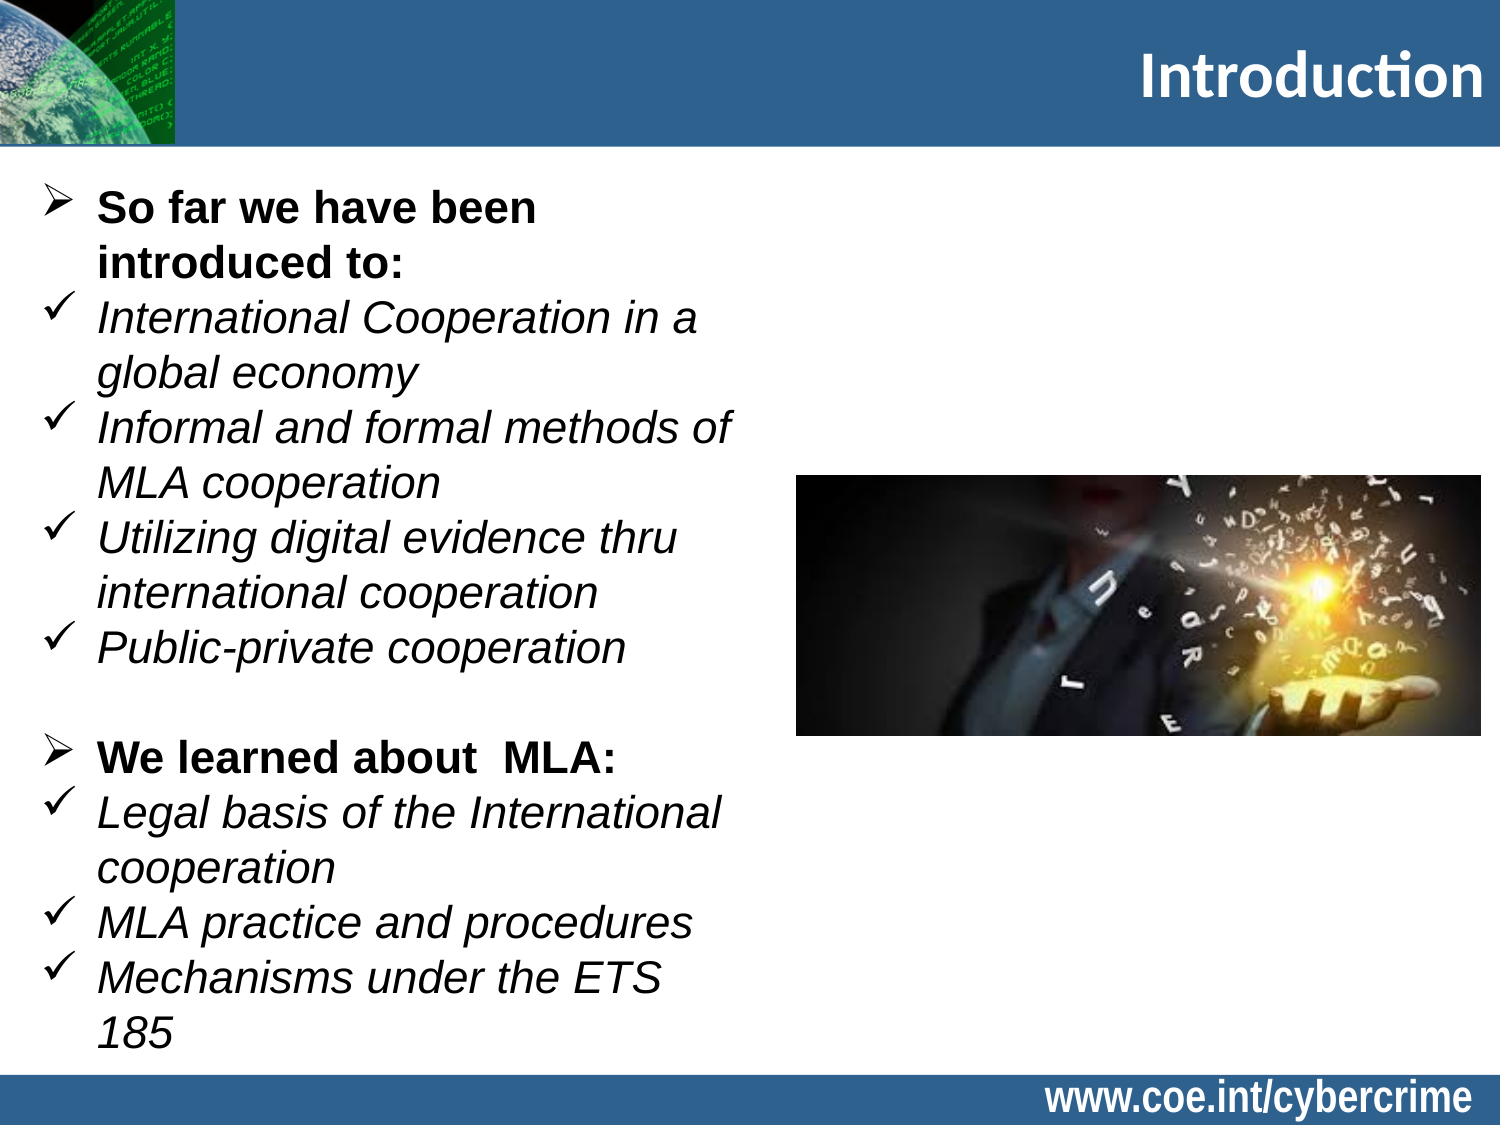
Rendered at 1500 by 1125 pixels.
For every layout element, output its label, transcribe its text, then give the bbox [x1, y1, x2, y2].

text_box Introduction [177, 0, 1500, 149]
text_box So far we have been introduced to: International Cooperation in a global economy Informal and formal methods of MLA cooperation Utilizing digital evidence thru international cooperation Public-private cooperation We learned about MLA: Legal basis of the International cooperation MLA practice and procedures Mechanisms under the ETS 185 [25, 170, 750, 1121]
text_box www.coe.int/cybercrime [1030, 1059, 1500, 1125]
picture [796, 475, 1481, 737]
picture [0, 0, 175, 144]
text_box [0, 1073, 1030, 1125]
